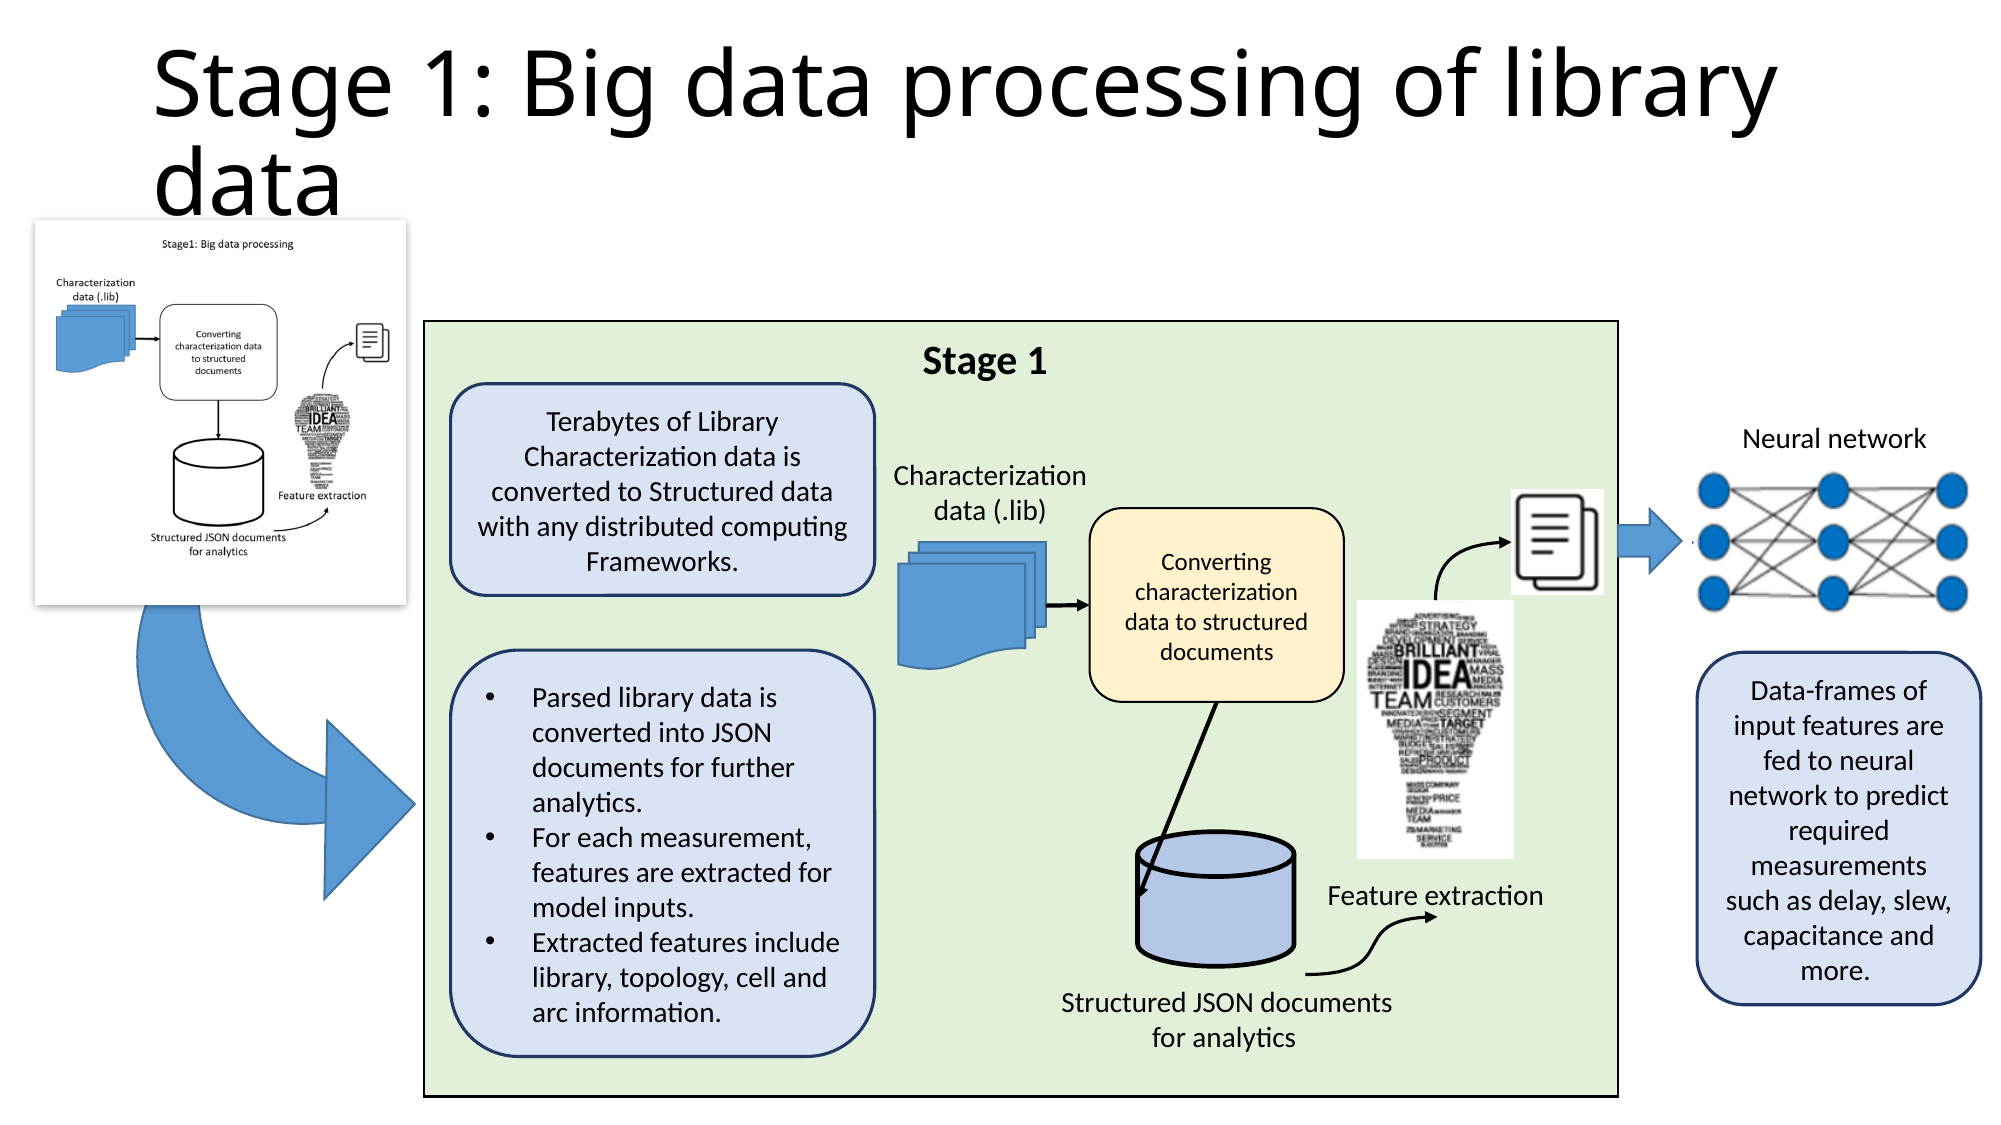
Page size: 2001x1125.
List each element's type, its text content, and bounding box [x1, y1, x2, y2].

picture [1511, 489, 1604, 595]
text_box Converting characterization data to structured documents [1088, 507, 1345, 703]
picture [49, 234, 392, 591]
text_box [897, 541, 1047, 670]
text_box [323, 718, 417, 902]
text_box Neural network [1717, 412, 1953, 462]
text_box Terabytes of Library Characterization data is converted to Structured data with any distributed computing Frameworks. [449, 382, 876, 597]
text_box Data-frames of input features are fed to neural network to predict required measurements such as delay, slew, capacitance and more. [1696, 651, 1982, 1006]
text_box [1305, 916, 1438, 975]
text_box [423, 320, 1619, 1098]
text_box Parsed library data is converted into JSON documents for further analytics. For each measurement, features are extracted for model inputs. Extracted features include library, topology, cell and arc information. [449, 649, 876, 1058]
text_box Feature extraction [1303, 868, 1569, 919]
text_box [136, 613, 325, 825]
text_box Stage 1 [907, 325, 1063, 391]
title Stage 1: Big data processing of library data [137, 59, 1863, 214]
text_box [1444, 533, 1503, 610]
picture [1692, 462, 1971, 619]
text_box [1136, 830, 1296, 968]
text_box [1616, 506, 1683, 576]
text_box Structured JSON documents for analytics [1045, 975, 1409, 1061]
text_box Characterization data (.lib) [862, 448, 1119, 534]
picture [1357, 600, 1514, 859]
